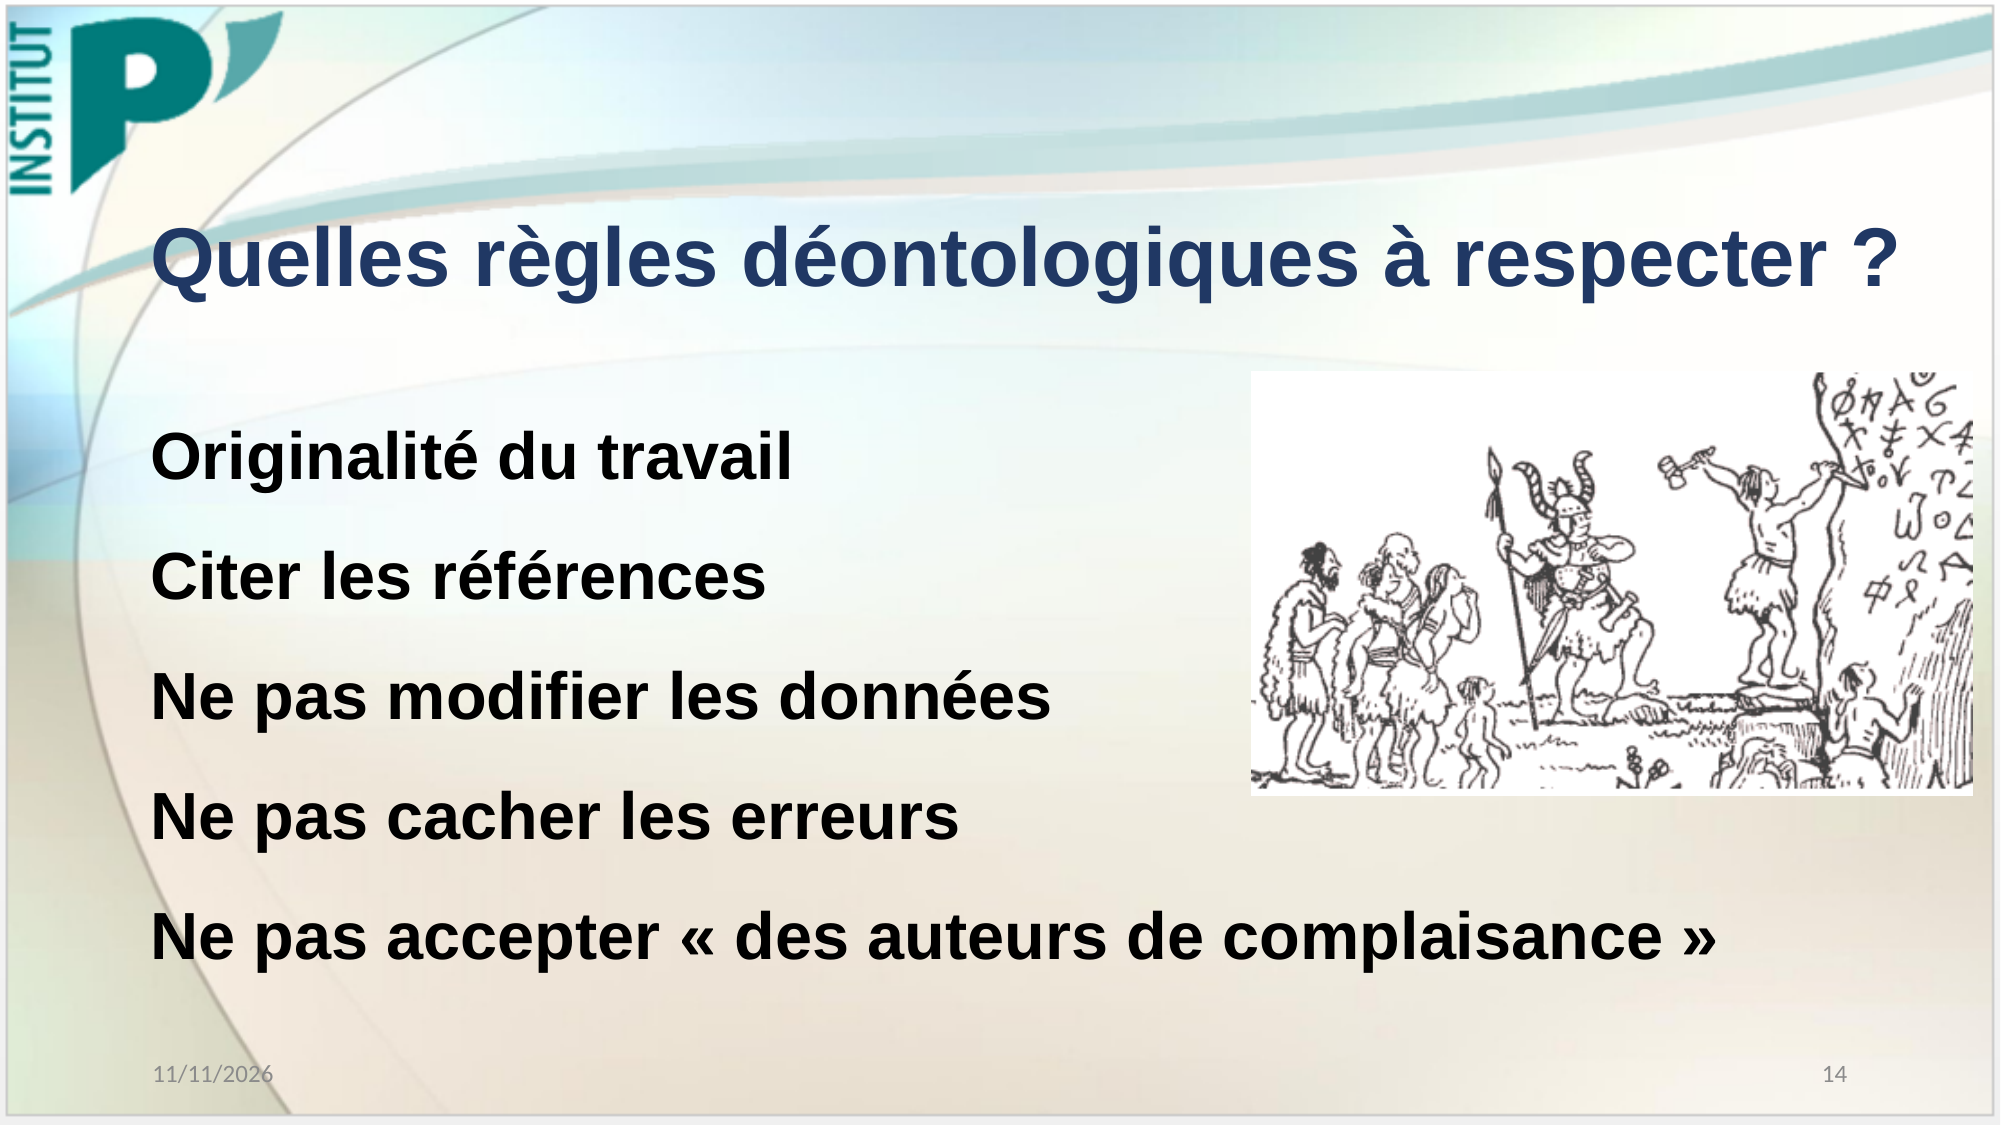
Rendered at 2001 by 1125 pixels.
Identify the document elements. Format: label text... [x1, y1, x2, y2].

text_box Quelles règles déontologiques à respecter ? Originalité du travail Citer les références Ne pas modifier les données Ne pas cacher les erreurs Ne pas accepter « des auteurs de complaisance » [135, 195, 1973, 1125]
picture [0, 0, 2001, 1125]
